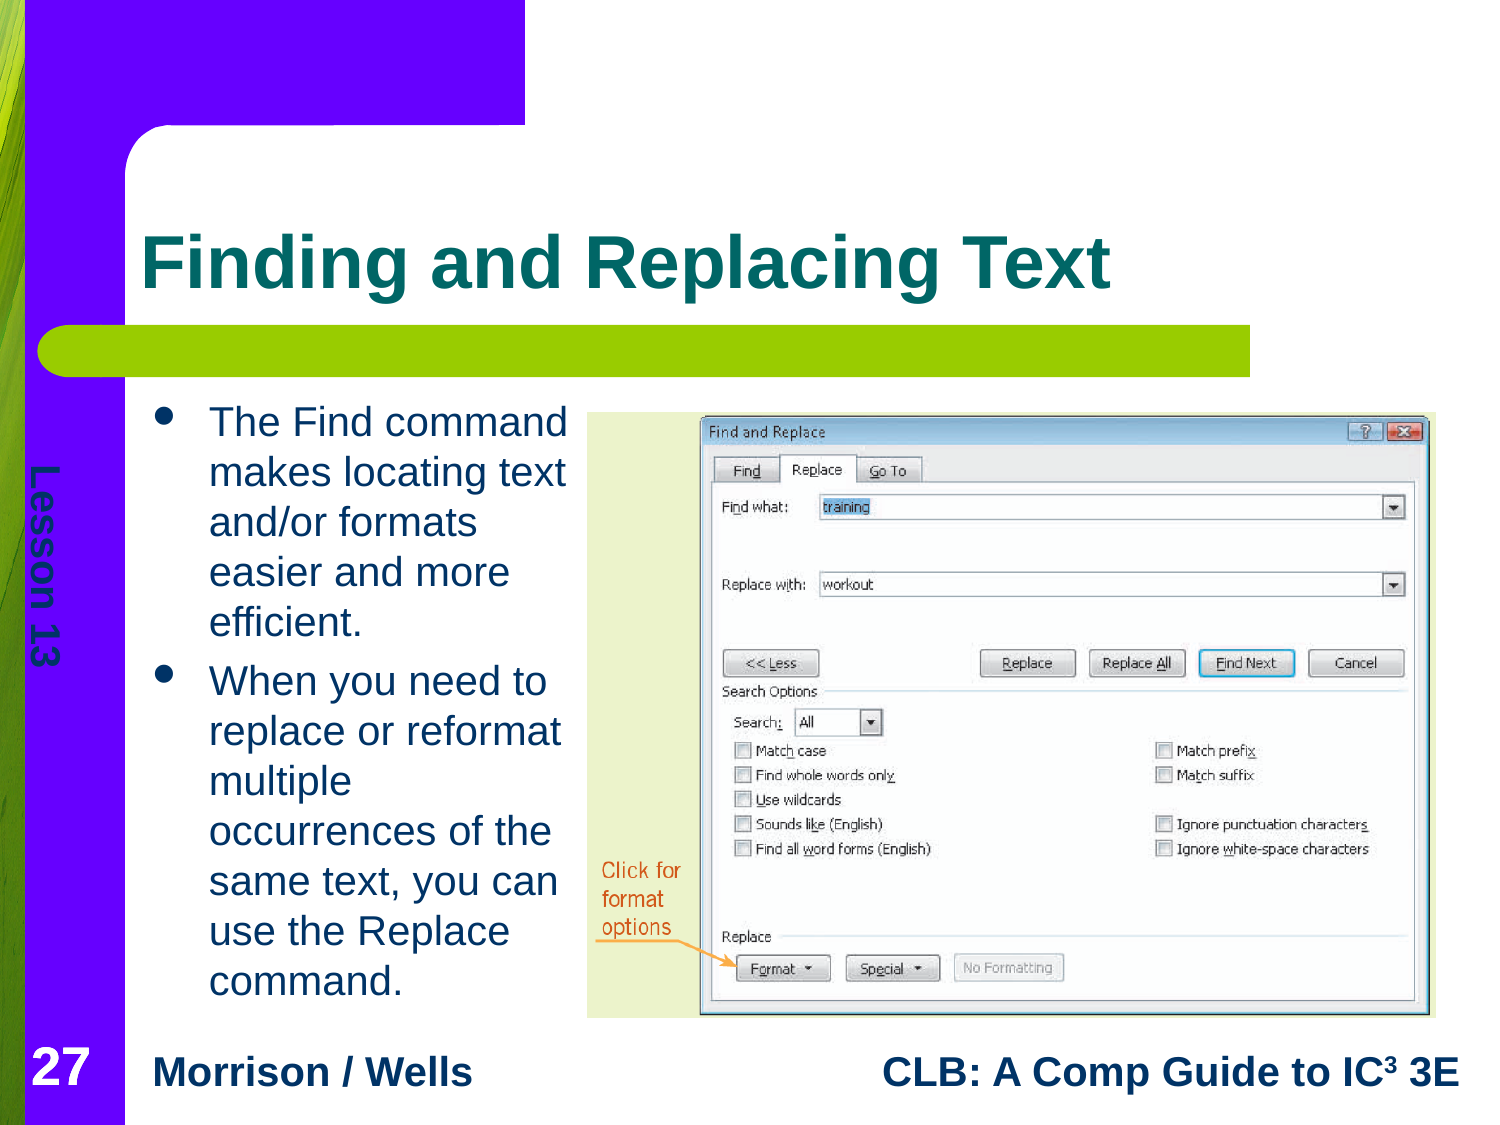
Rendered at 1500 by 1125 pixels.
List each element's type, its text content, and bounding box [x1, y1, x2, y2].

text_box 27 [13, 1023, 111, 1105]
picture [0, 0, 25, 1125]
picture [587, 412, 1437, 1019]
title Finding and Replacing Text [124, 124, 1426, 313]
list The Find command makes locating text and/or formats easier and more efficient. When you need to replace or reformat multiple occurrences of the same text, you can use the Replace command. [137, 387, 588, 1013]
